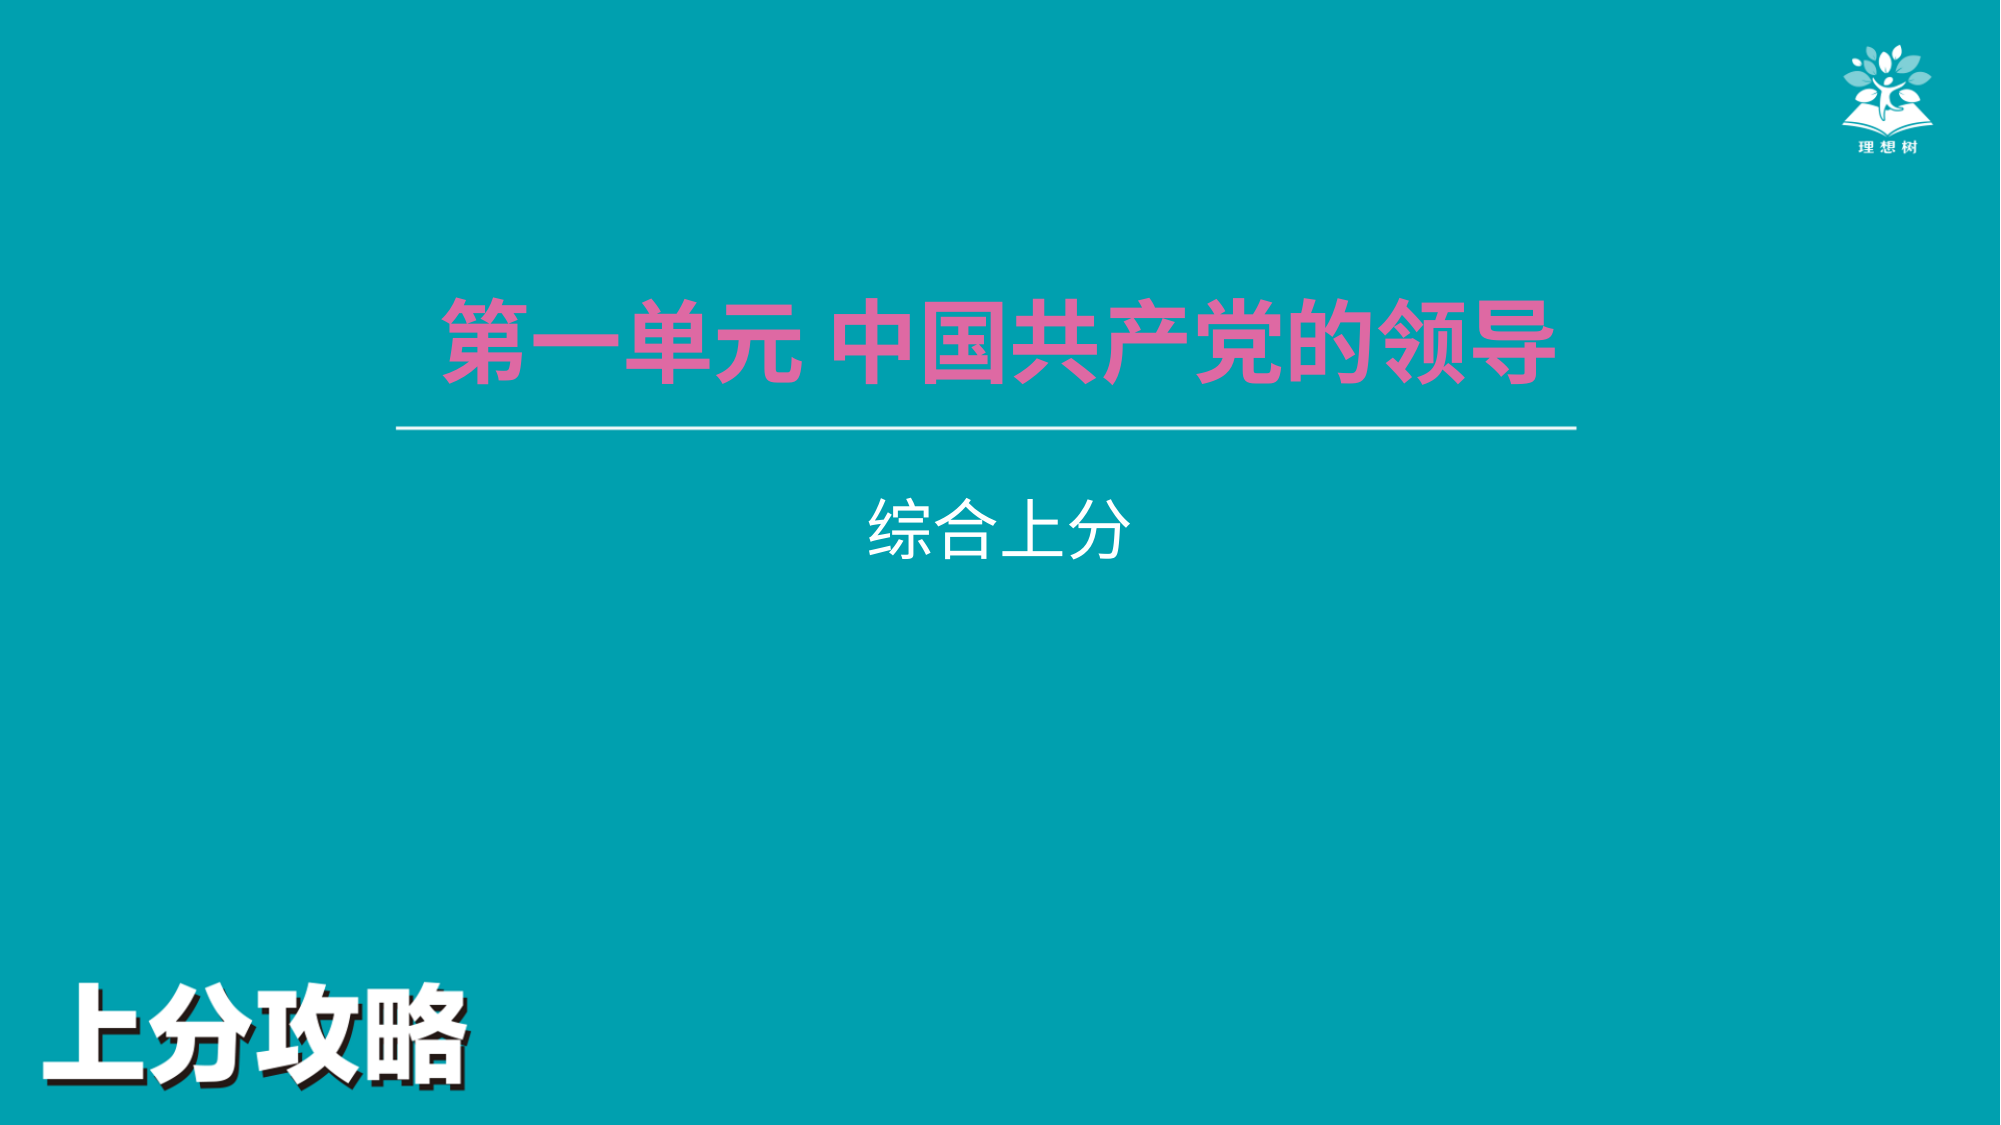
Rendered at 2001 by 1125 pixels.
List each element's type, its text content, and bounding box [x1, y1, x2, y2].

picture [0, 0, 2000, 265]
text_box 第一单元 中国共产党的领导 [0, 265, 2000, 413]
picture [0, 413, 2000, 472]
text_box 综合上分 [0, 472, 2000, 579]
picture [0, 579, 2000, 1125]
